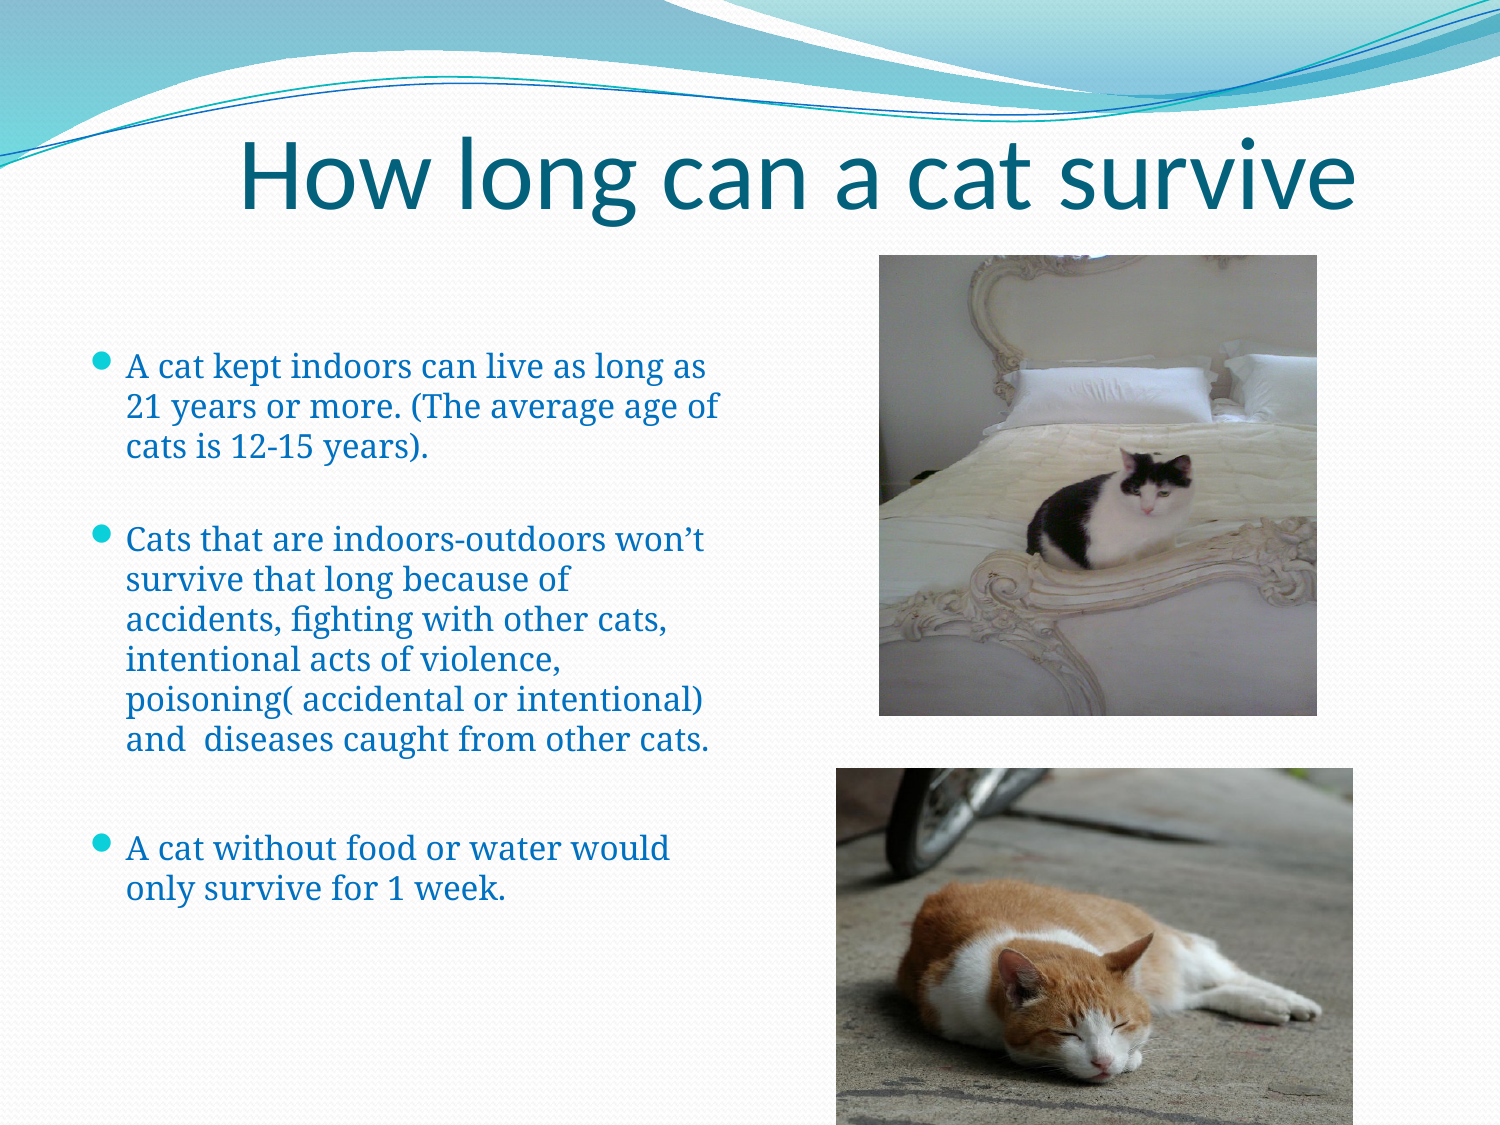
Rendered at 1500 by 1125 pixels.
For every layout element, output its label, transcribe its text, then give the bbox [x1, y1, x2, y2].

list A cat kept indoors can live as long as 21 years or more. (The average age of cats is 12-15 years). Cats that are indoors-outdoors won’t survive that long because of accidents, fighting with other cats, intentional acts of violence, poisoning( accidental or intentional) and diseases caught from other cats. A cat without food or water would only survive for 1 week. [75, 314, 738, 1043]
picture [835, 768, 1353, 1125]
picture [878, 255, 1318, 717]
title How long can a cat survive [123, 42, 1474, 231]
